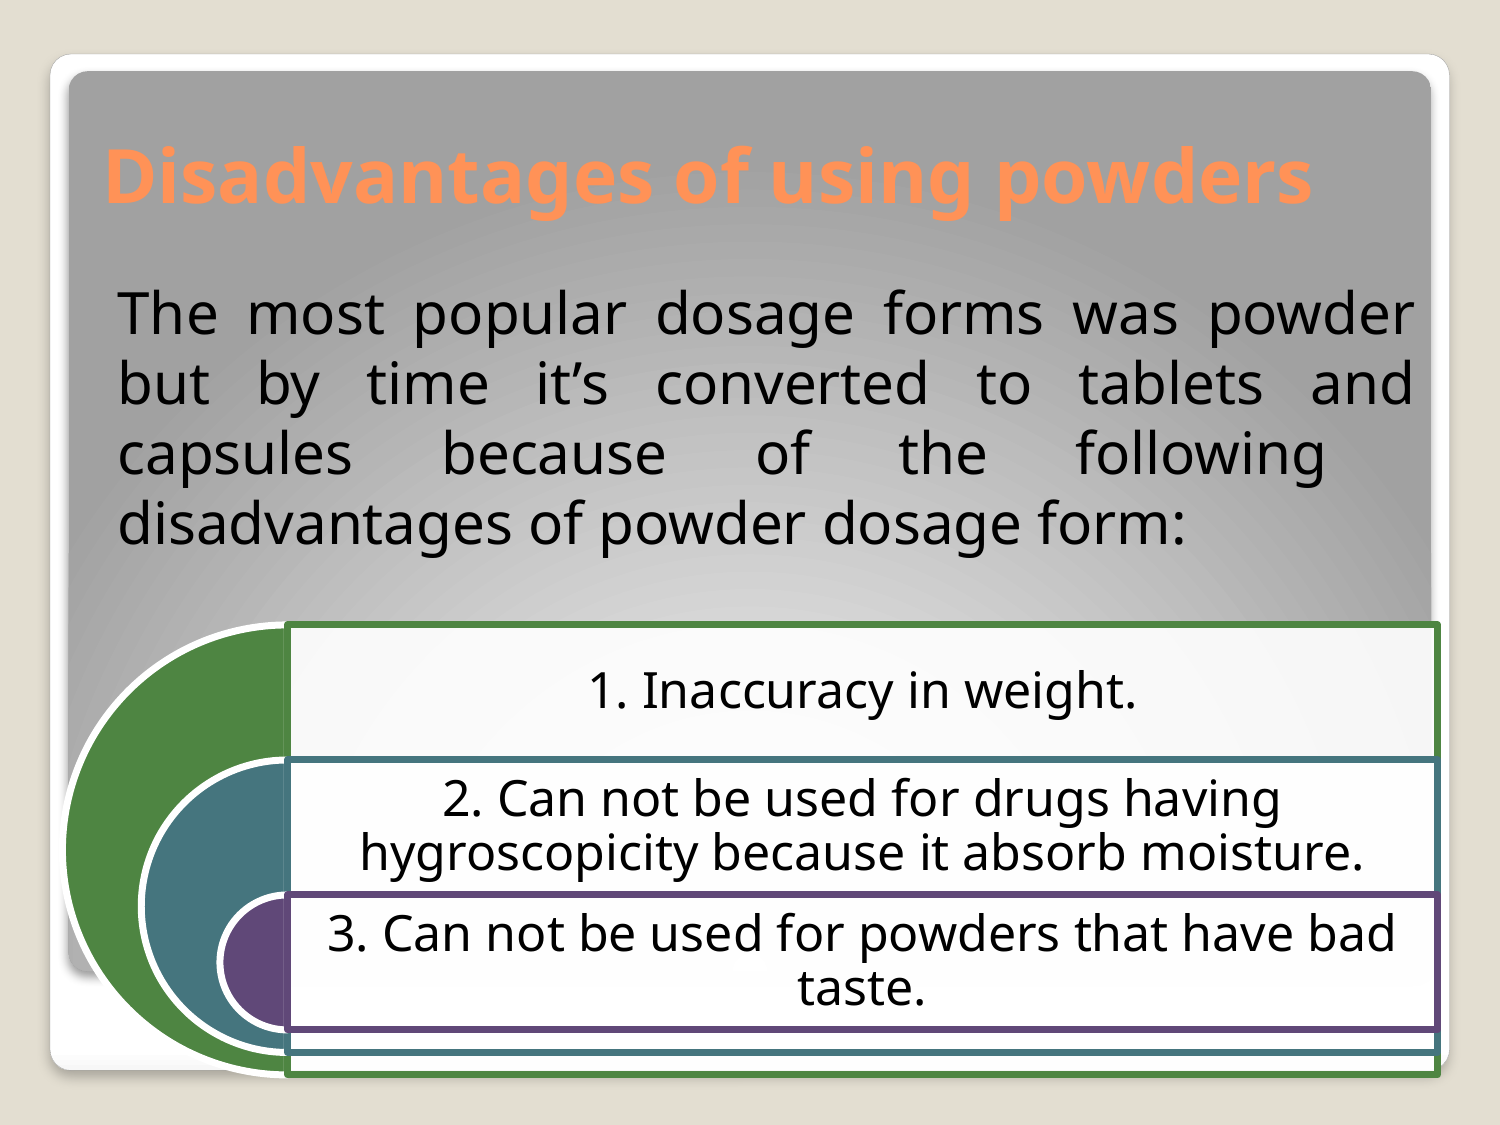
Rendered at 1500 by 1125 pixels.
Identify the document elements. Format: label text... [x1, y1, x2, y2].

title Disadvantages of using powders [87, 87, 1430, 224]
list The most popular dosage forms was powder but by time it’s converted to tablets and capsules because of the following disadvantages of powder dosage form: [87, 224, 1430, 600]
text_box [62, 624, 1438, 1076]
